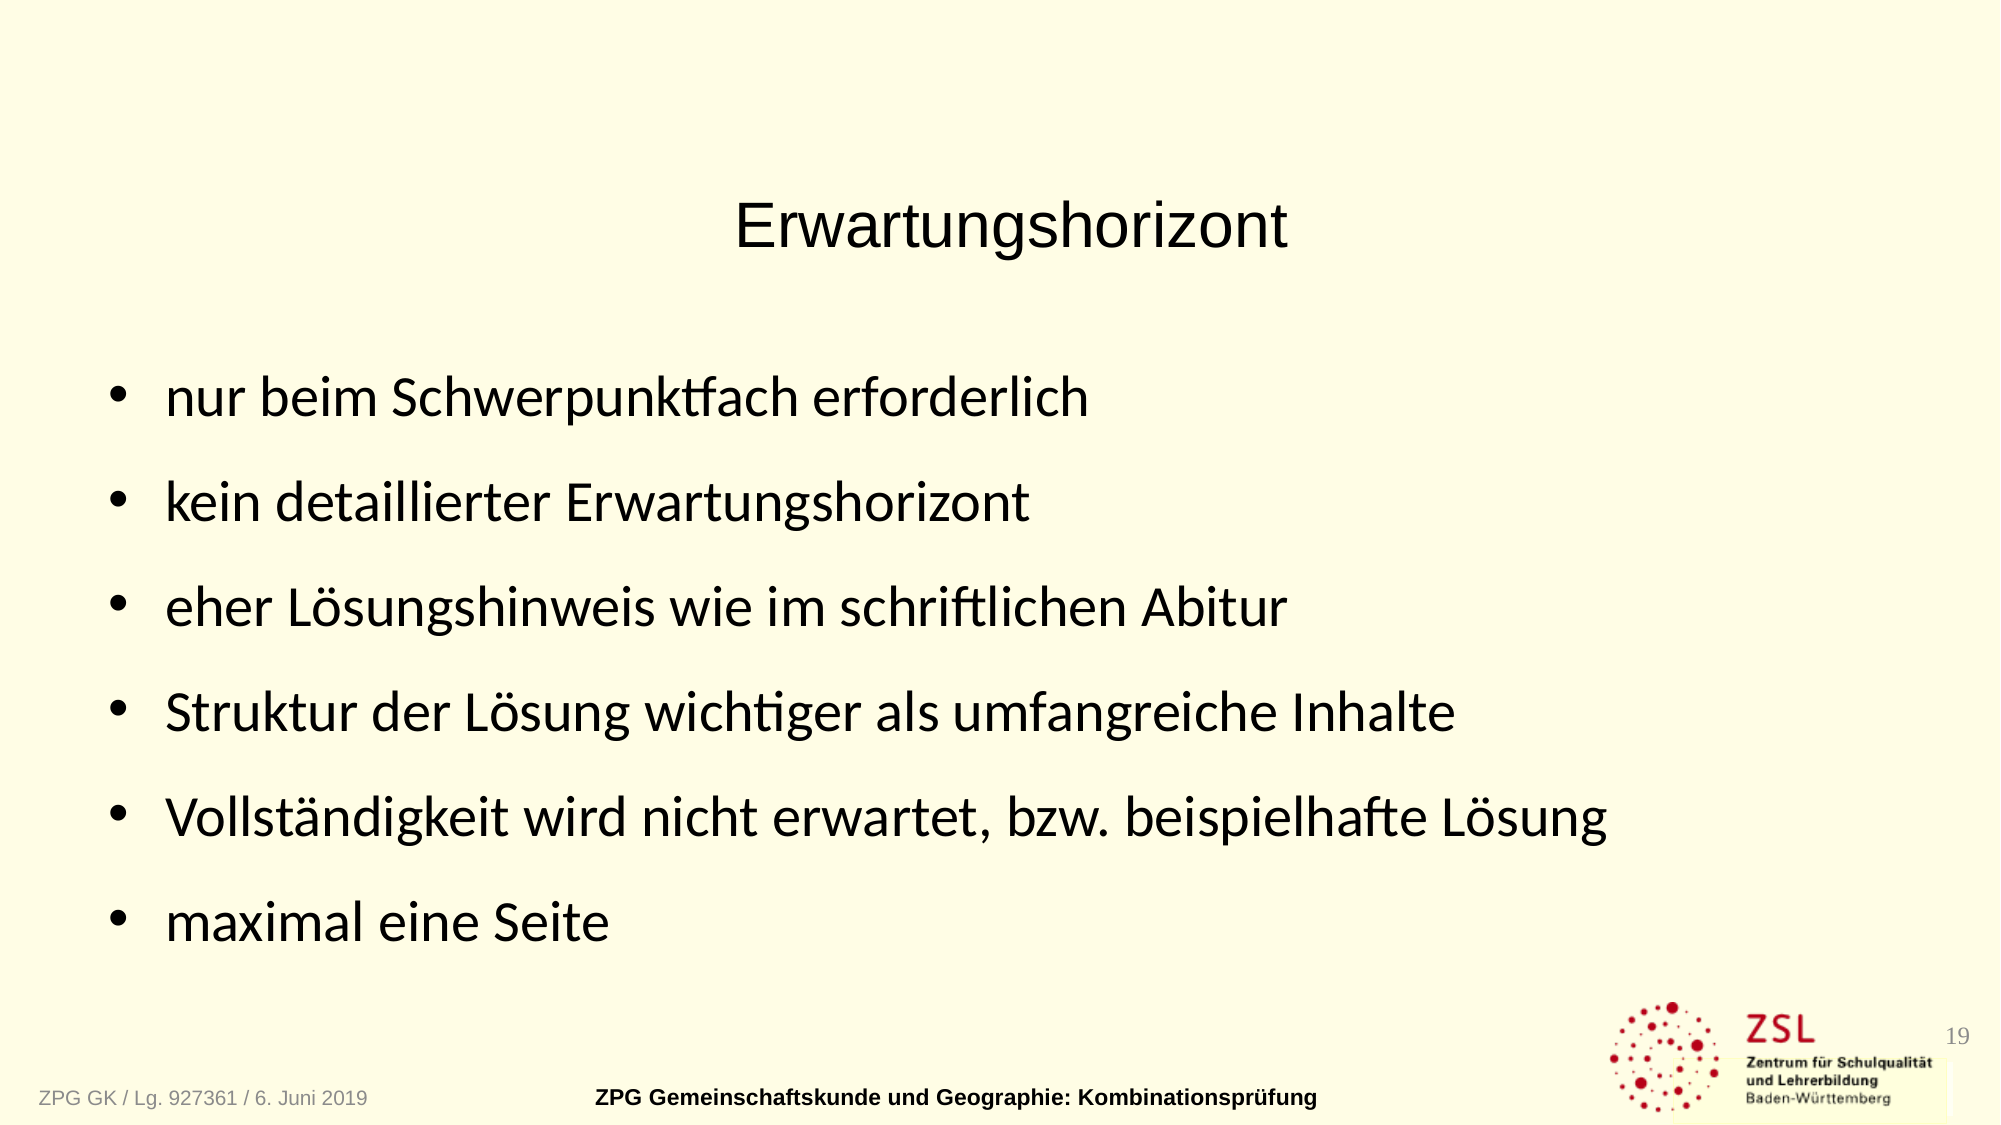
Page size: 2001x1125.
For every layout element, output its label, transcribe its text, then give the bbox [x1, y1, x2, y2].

picture [1609, 1021, 1935, 1114]
text_box nur beim Schwerpunktfach erforderlich kein detaillierter Erwartungshorizont eher Lösungshinweis wie im schriftlichen Abitur Struktur der Lösung wichtiger als umfangreiche Inhalte Vollständigkeit wird nicht erwartet, bzw. beispielhafte Lösung maximal eine Seite [94, 315, 1933, 1021]
picture [1947, 1065, 1953, 1116]
slide_number 19 [1899, 1004, 1986, 1065]
text_box ZPG GK / Lg. 927361 / 6. Juni 2019 [23, 1066, 843, 1125]
text_box Erwartungshorizont [149, 175, 1875, 268]
